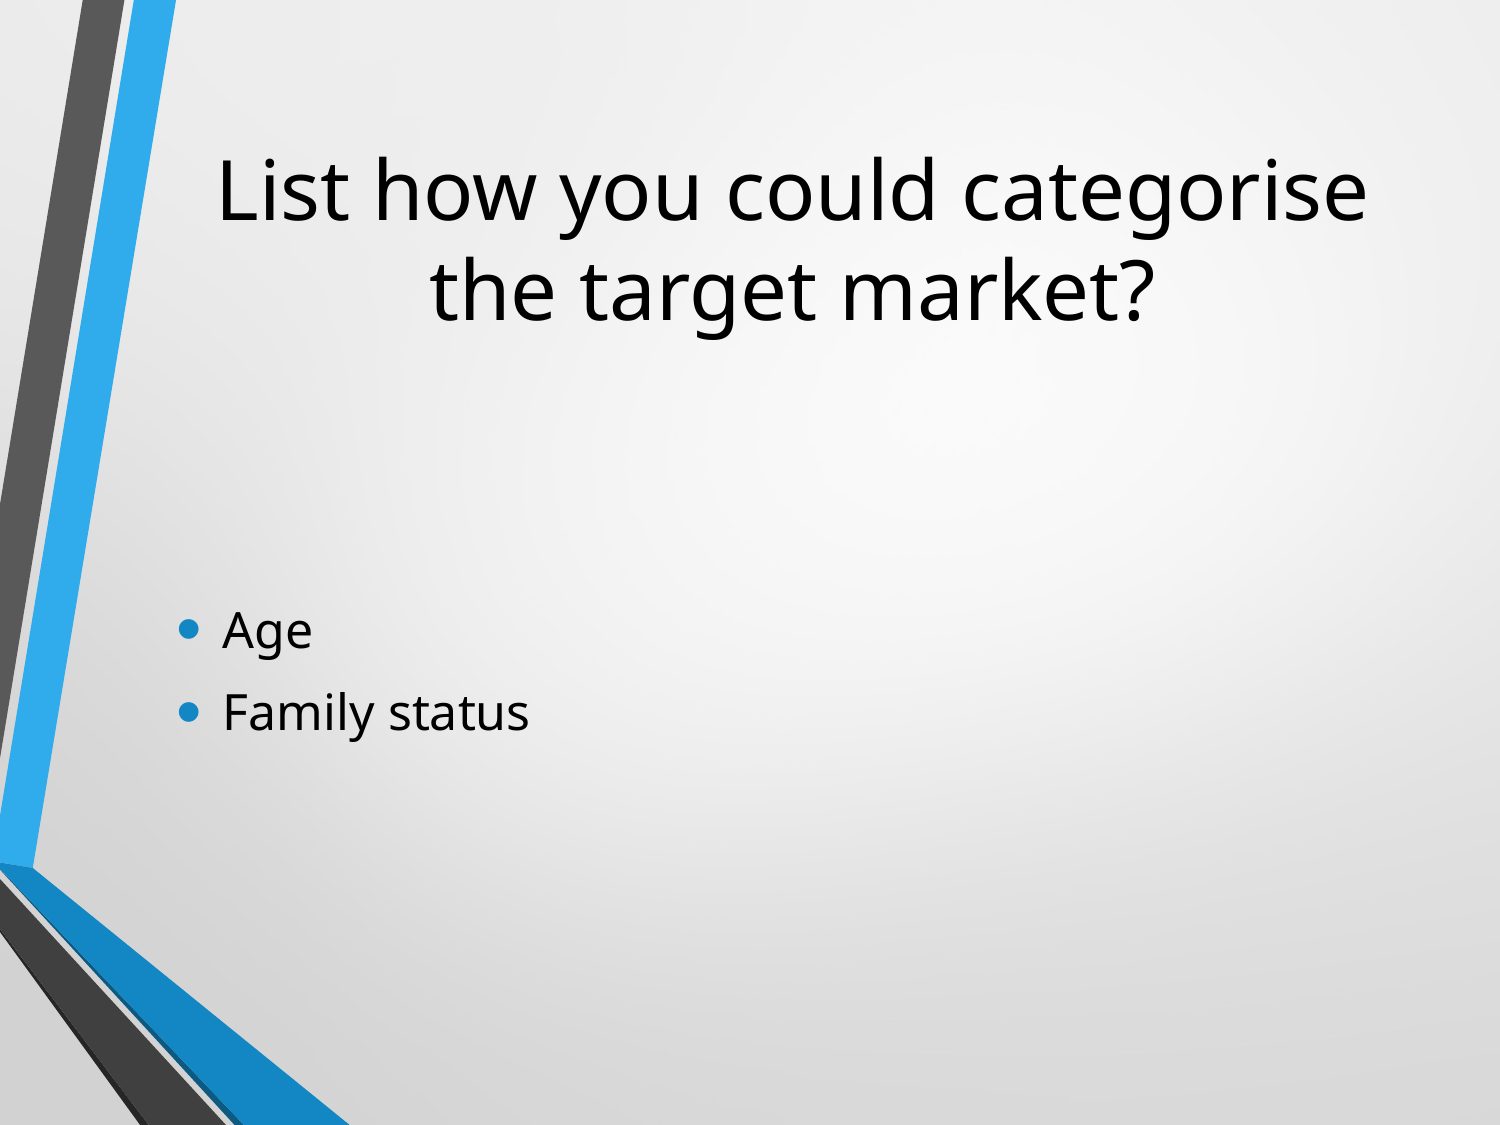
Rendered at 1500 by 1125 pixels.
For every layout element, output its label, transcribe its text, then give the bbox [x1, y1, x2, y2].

title List how you could categorise the target market? [161, 129, 1425, 345]
list Age Family status [161, 437, 1425, 985]
